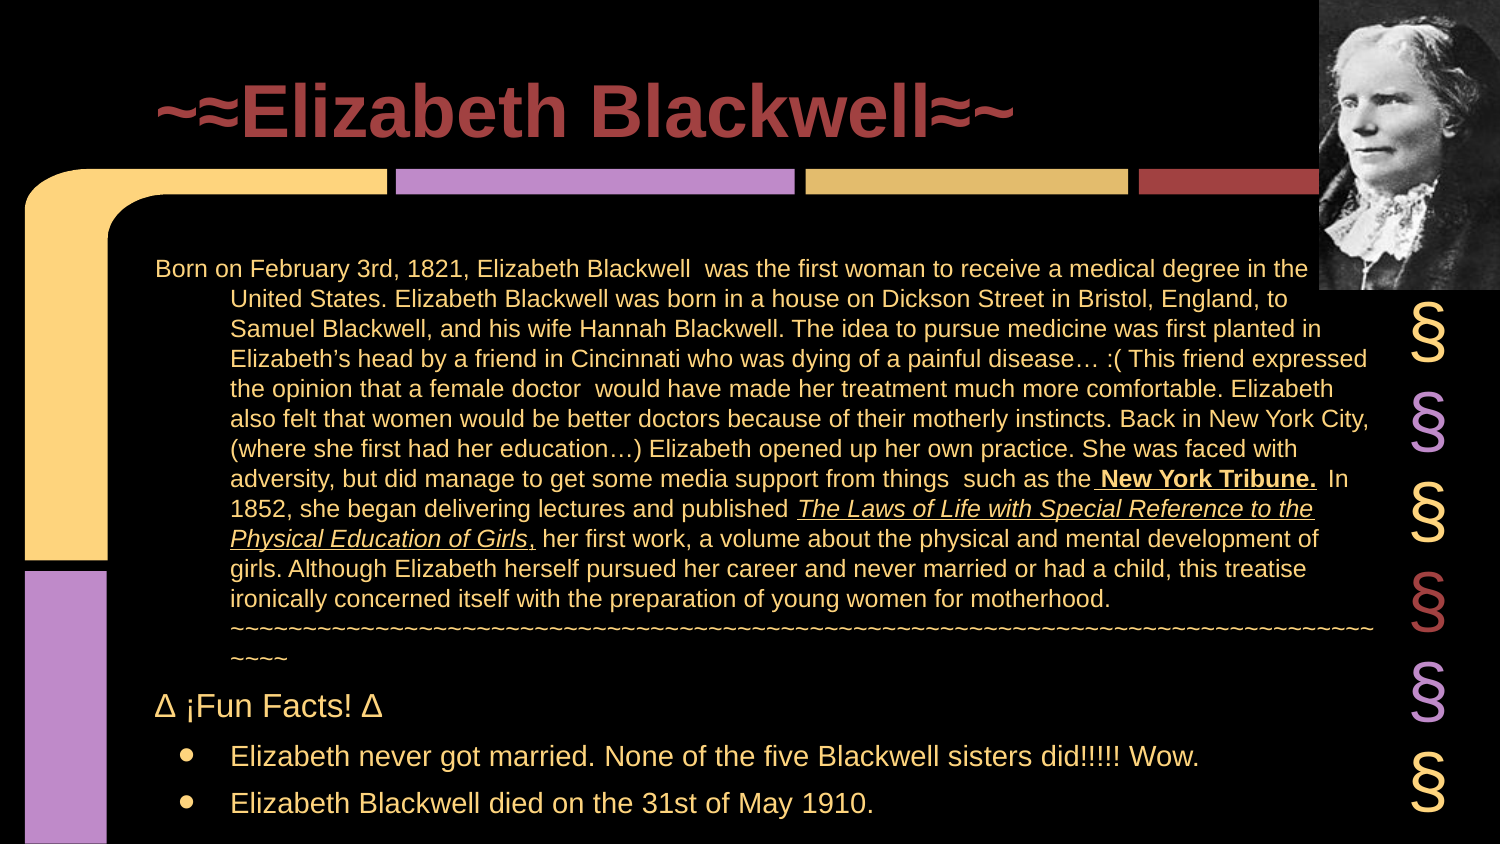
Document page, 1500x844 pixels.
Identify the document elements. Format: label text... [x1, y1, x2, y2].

picture [1319, 0, 1500, 290]
list Born on February 3rd, 1821, Elizabeth Blackwell was the first woman to receive a medical degree in the United States. Elizabeth Blackwell was born in a house on Dickson Street in Bristol, England, to Samuel Blackwell, and his wife Hannah Blackwell. The idea to pursue medicine was first planted in Elizabeth’s head by a friend in Cincinnati who was dying of a painful disease… :( This friend expressed the opinion that a female doctor would have made her treatment much more comfortable. Elizabeth also felt that women would be better doctors because of their motherly instincts. Back in New York City,(where she first had her education…) Elizabeth opened up her own practice. She was faced with adversity, but did manage to get some media support from things such as the New York Tribune. In 1852, she began delivering lectures and published The Laws of Life with Special Reference to the Physical Education of Girls, her first work, a volume about the physical and mental development of girls. Although Elizabeth herself pursued her career and never married or had a child, this treatise ironically concerned itself with the preparation of young women for motherhood. ~~~~~~~~~~~~~~~~~~~~~~~~~~~~~~~~~~~~~~~~~~~~~~~~~~~~~~~~~~~~~~~~~~~~~~~~~~~~~~~~~~~ ∆ ¡Fun Facts! ∆ Elizabeth never got married. None of the five Blackwell sisters did!!!!! Wow. Elizabeth Blackwell died on the 31st of May 1910. [140, 237, 1393, 816]
text_box §§§ §§ § [1392, 298, 1499, 717]
title ~≈Elizabeth Blackwell≈~ [140, 26, 1314, 168]
